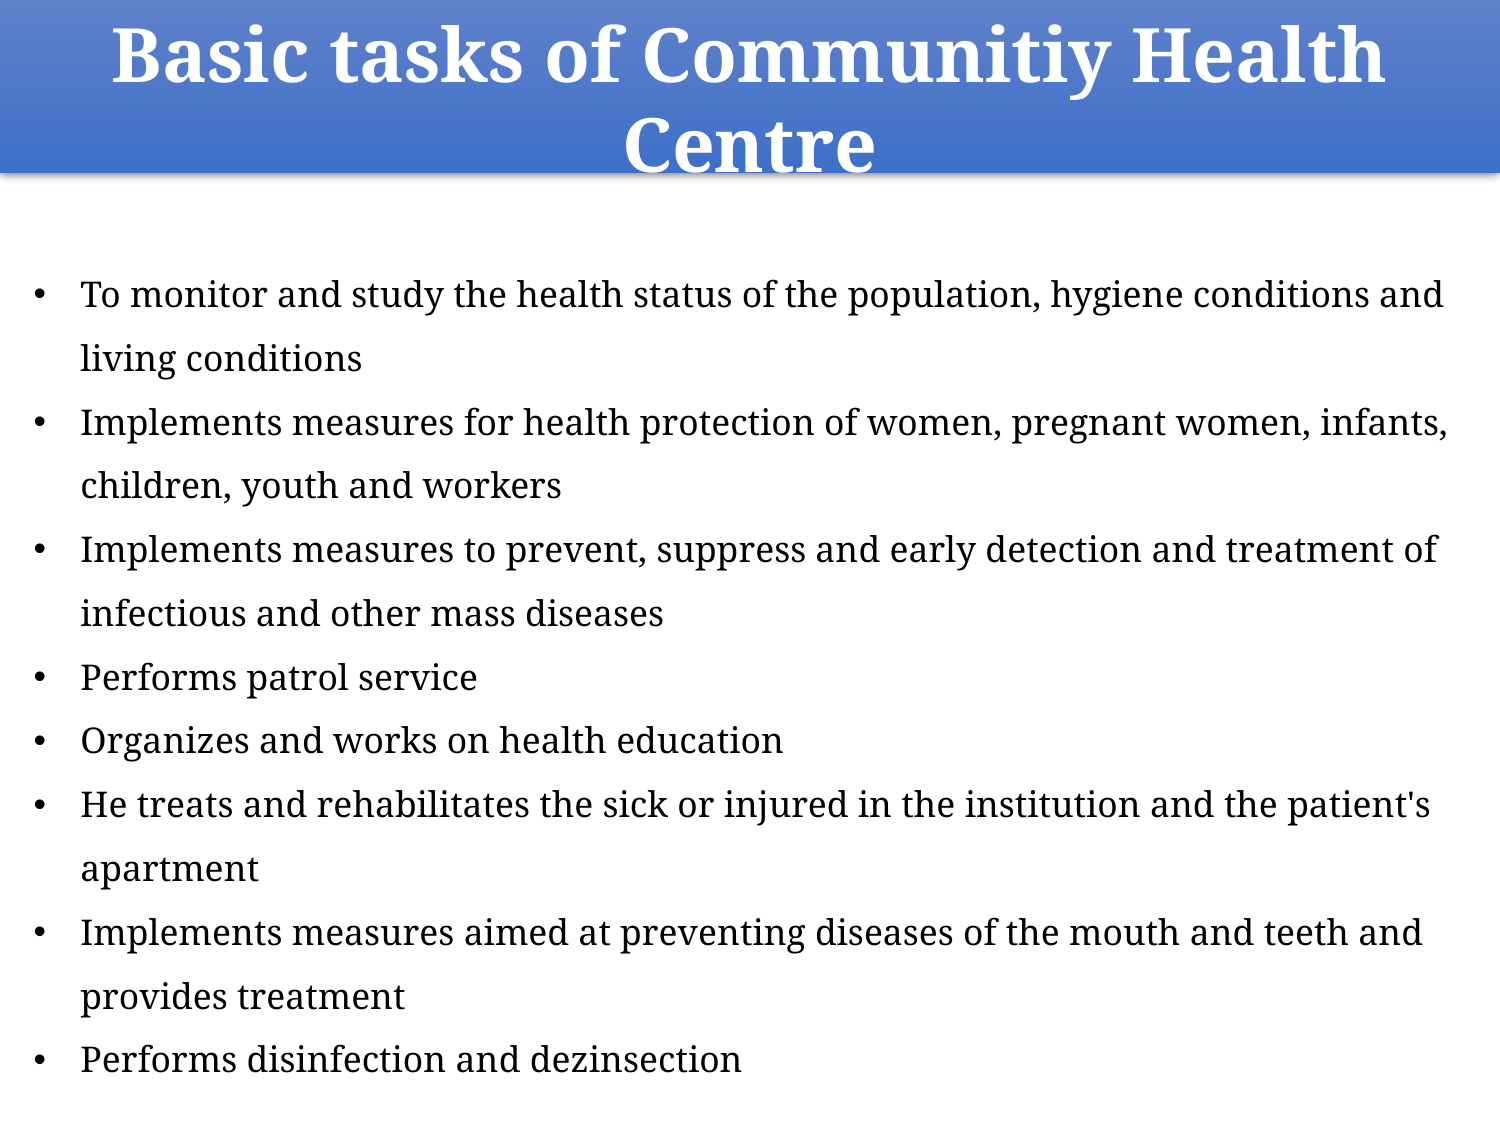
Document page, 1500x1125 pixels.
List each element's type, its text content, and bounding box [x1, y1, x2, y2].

text_box To monitor and study the health status of the population, hygiene conditions and living conditions Implements measures for health protection of women, pregnant women, infants, children, youth and workers Implements measures to prevent, suppress and early detection and treatment of infectious and other mass diseases Performs patrol service Organizes and works on health education He treats and rehabilitates the sick or injured in the institution and the patient's apartment Implements measures aimed at preventing diseases of the mouth and teeth and provides treatment Performs disinfection and dezinsection [18, 243, 1482, 1088]
text_box Basic tasks of Communitiy Health Centre [0, 0, 1500, 173]
